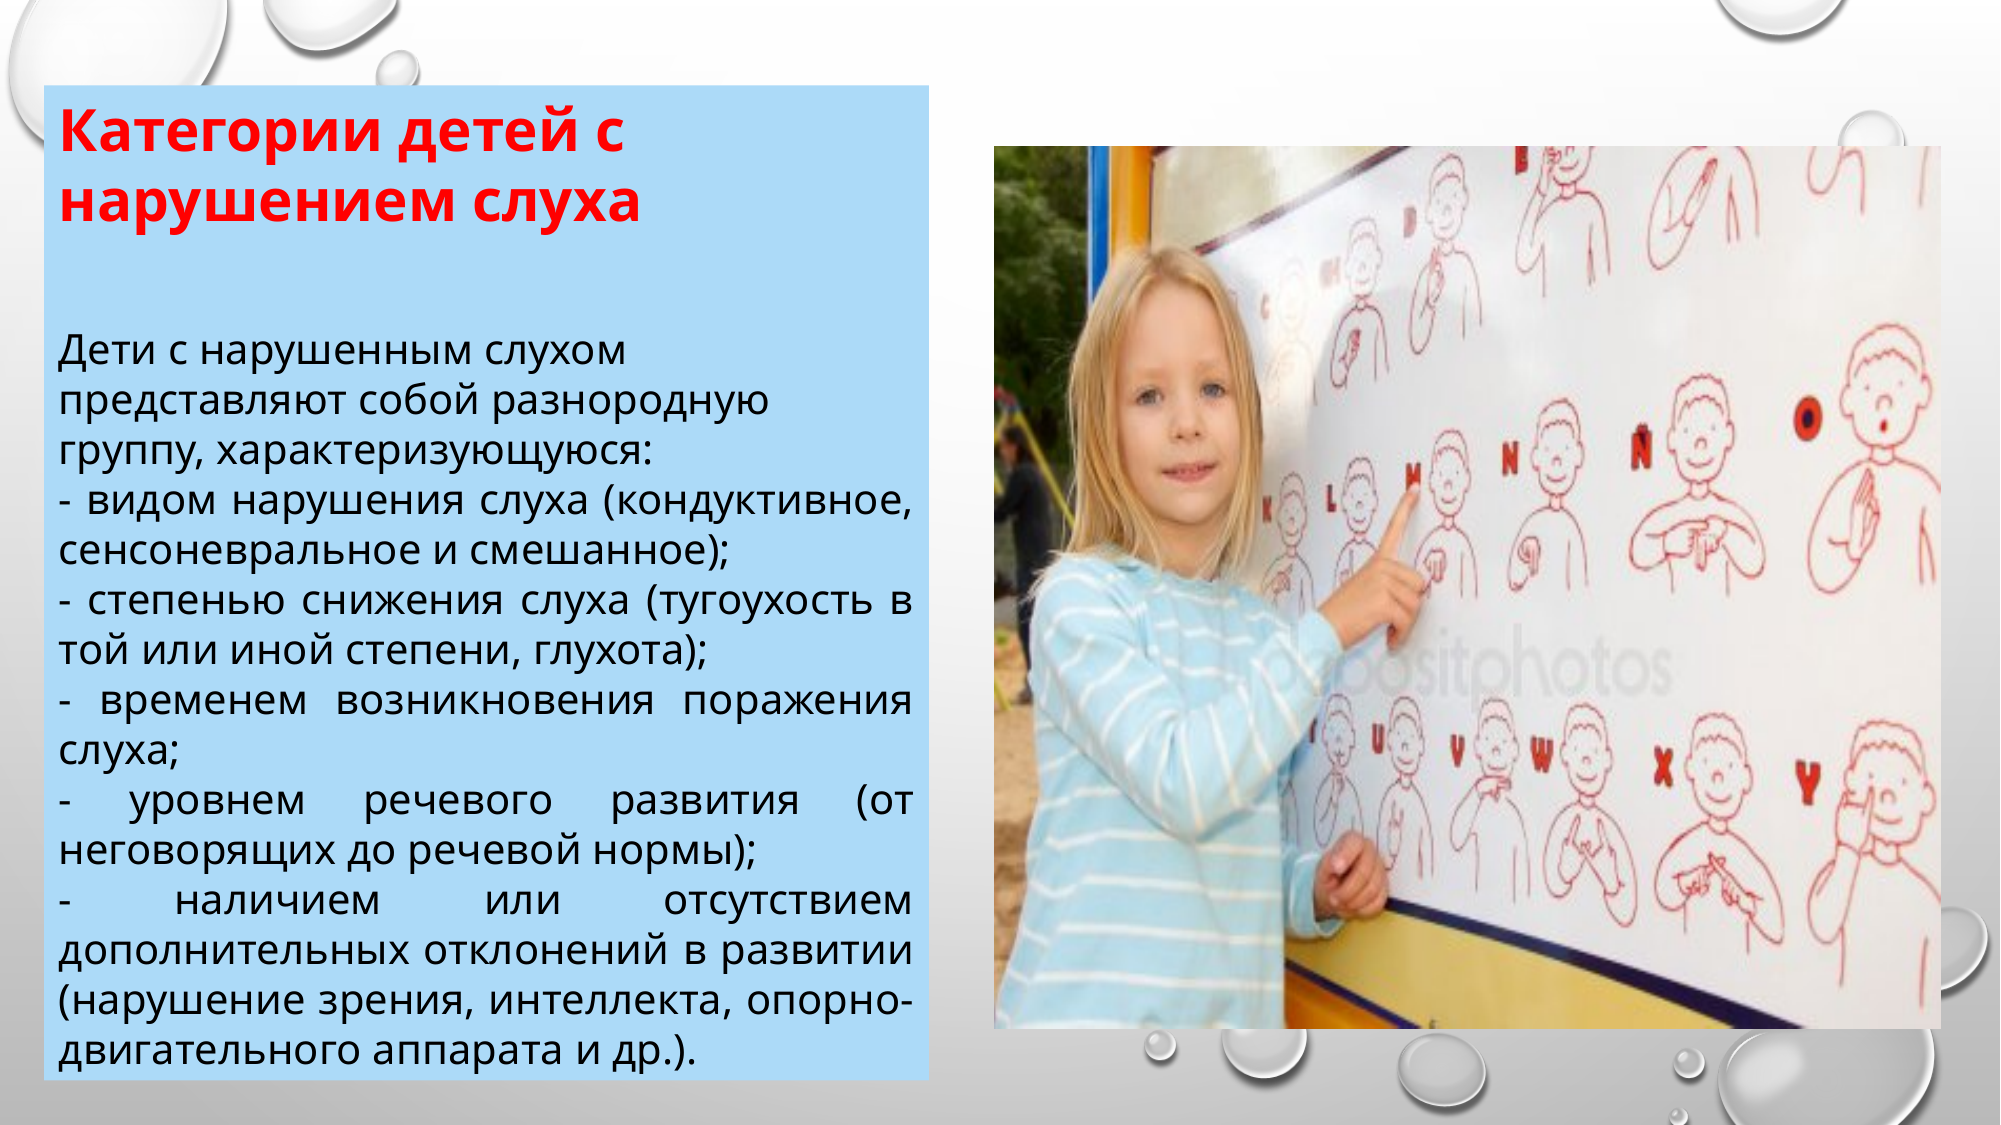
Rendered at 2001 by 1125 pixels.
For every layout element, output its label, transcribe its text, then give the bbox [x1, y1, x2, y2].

text_box Категории детей с нарушением слуха Дети с нарушенным слухом представляют собой разнородную группу, характеризующуюся: - видом нарушения слуха (кондуктивное, сенсоневральное и смешанное); - степенью снижения слуха (тугоухость в той или иной степени, глухота); - временем возникновения поражения слуха; - уровнем речевого развития (от неговорящих до речевой нормы); - наличием или отсутствием дополнительных отклонений в развитии (нарушение зрения, интеллекта, опорно-двигательного аппарата и др.). [44, 85, 929, 1081]
picture [0, 0, 2000, 1125]
